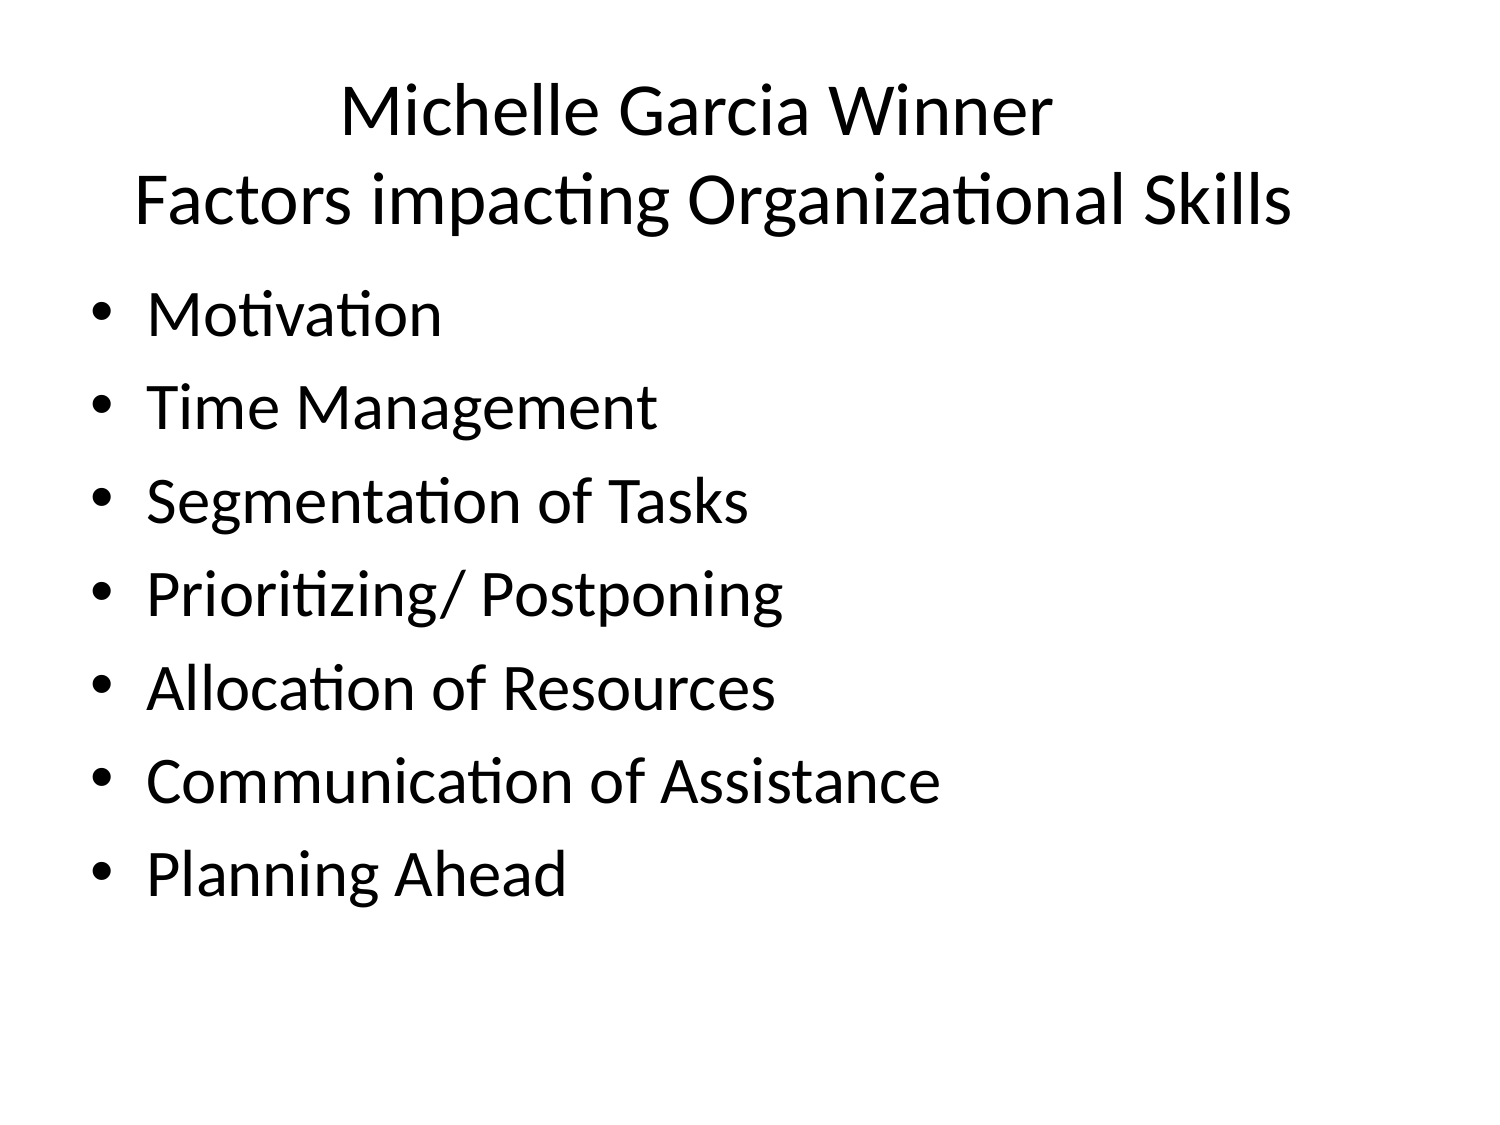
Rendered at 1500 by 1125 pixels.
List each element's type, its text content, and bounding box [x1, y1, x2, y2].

list Motivation Time Management Segmentation of Tasks Prioritizing/ Postponing Allocation of Resources Communication of Assistance Planning Ahead [75, 262, 1425, 1005]
title Michelle Garcia Winner Factors impacting Organizational Skills [24, 24, 1388, 275]
